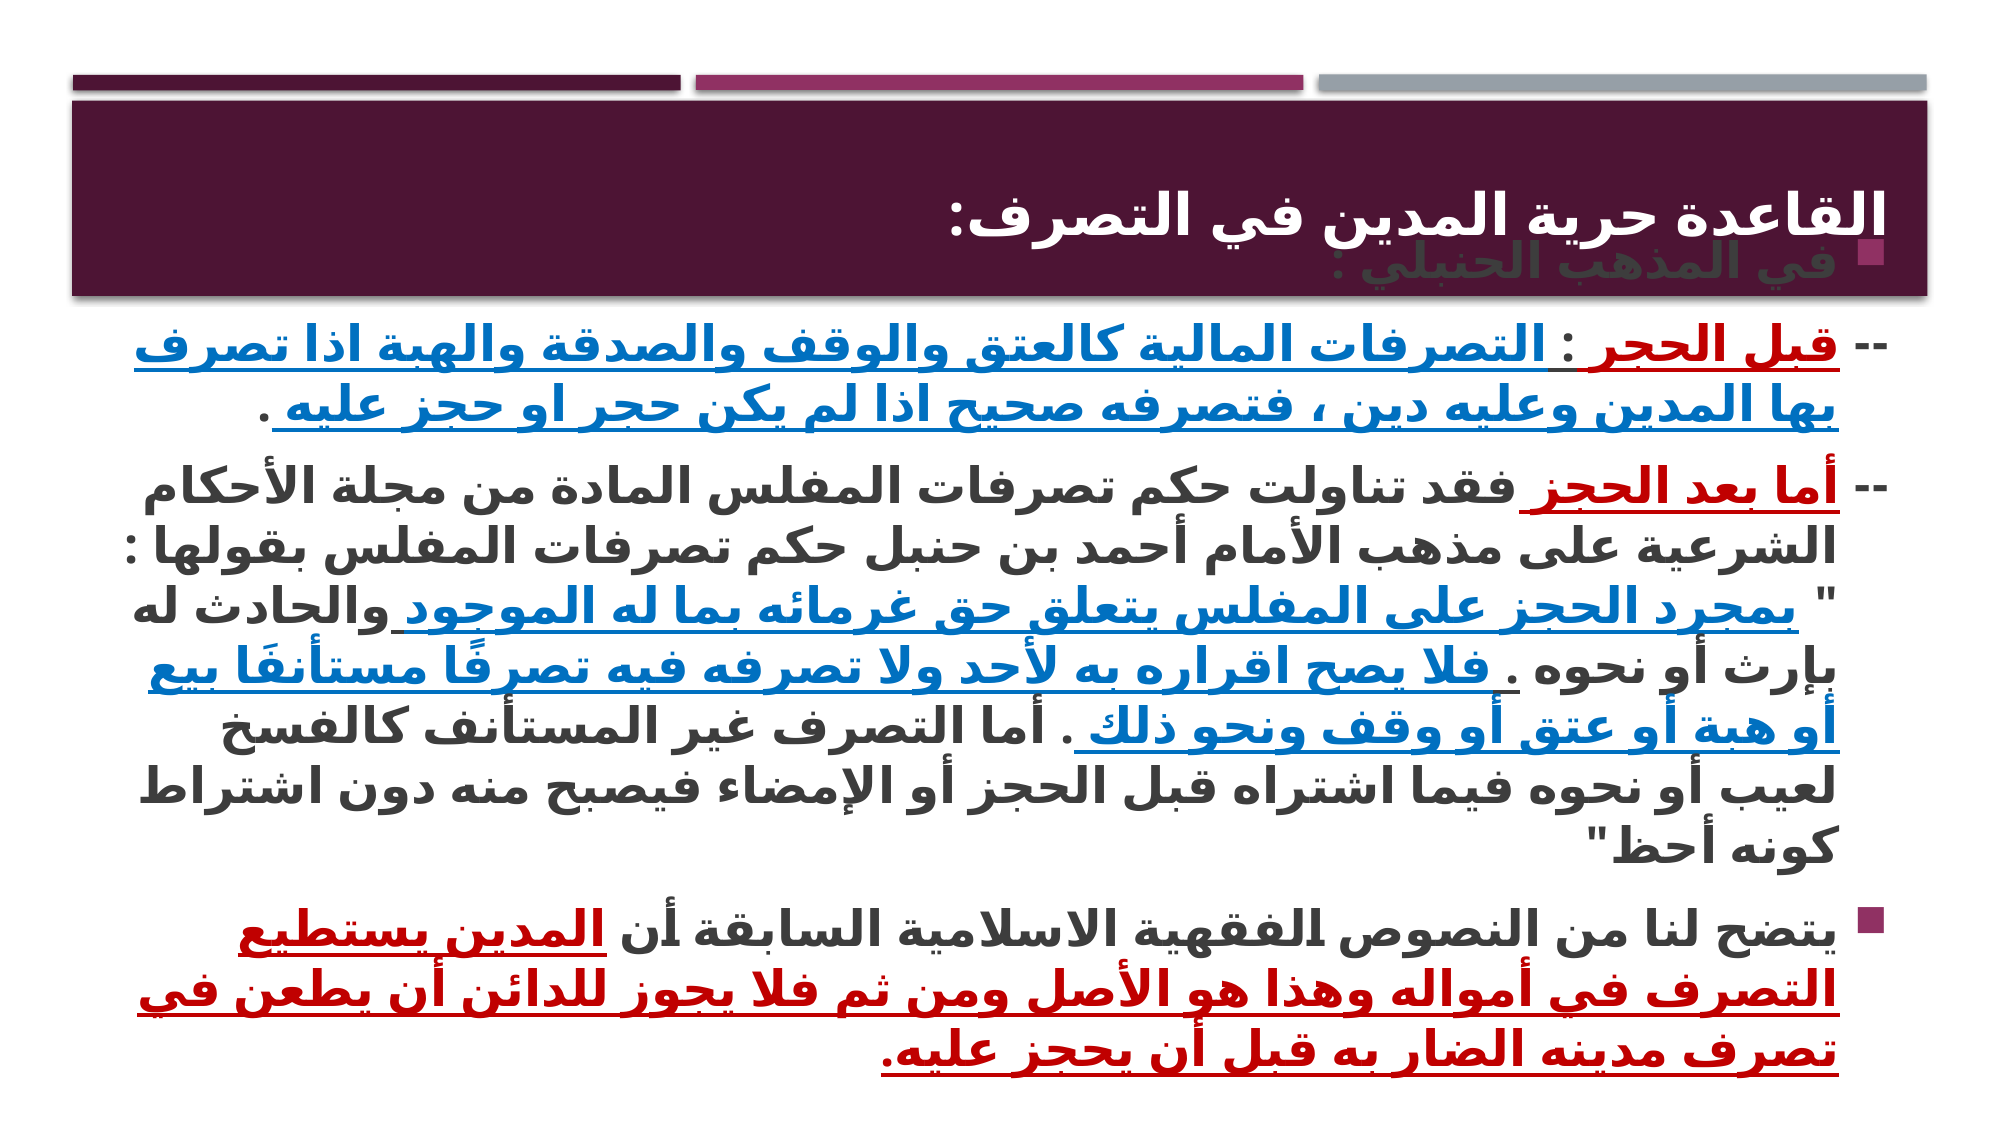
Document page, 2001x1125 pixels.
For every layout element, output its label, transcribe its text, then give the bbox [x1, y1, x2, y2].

title القاعدة حرية المدين في التصرف: [95, 115, 1905, 312]
list في المذهب الحنبلي : -- قبل الحجر : التصرفات المالية كالعتق والوقف والصدقة والهبة اذا تصرف بها المدين وعليه دين ، فتصرفه صحيح اذا لم يكن حجر او حجز عليه . -- أما بعد الحجز فقد تناولت حكم تصرفات المفلس المادة من مجلة الأحكام الشرعية على مذهب الأمام أحمد بن حنبل حكم تصرفات المفلس بقولها : " بمجرد الحجز على المفلس يتعلق حق غرمائه بما له الموجود والحادث له بإرث أو نحوه . فلا يصح اقراره به لأحد ولا تصرفه فيه تصرفًا مستأنفَا بيع أو هبة أو عتق أو وقف ونحو ذلك . أما التصرف غير المستأنف كالفسخ لعيب أو نحوه فيما اشتراه قبل الحجز أو الإمضاء فيصبح منه دون اشتراط كونه أحظ" يتضح لنا من النصوص الفقهية الاسلامية السابقة أن المدين يستطيع التصرف في أمواله وهذا هو الأصل ومن ثم فلا يجوز للدائن أن يطعن في تصرف مدينه الضار به قبل أن يحجز عليه. [95, 312, 1905, 1075]
